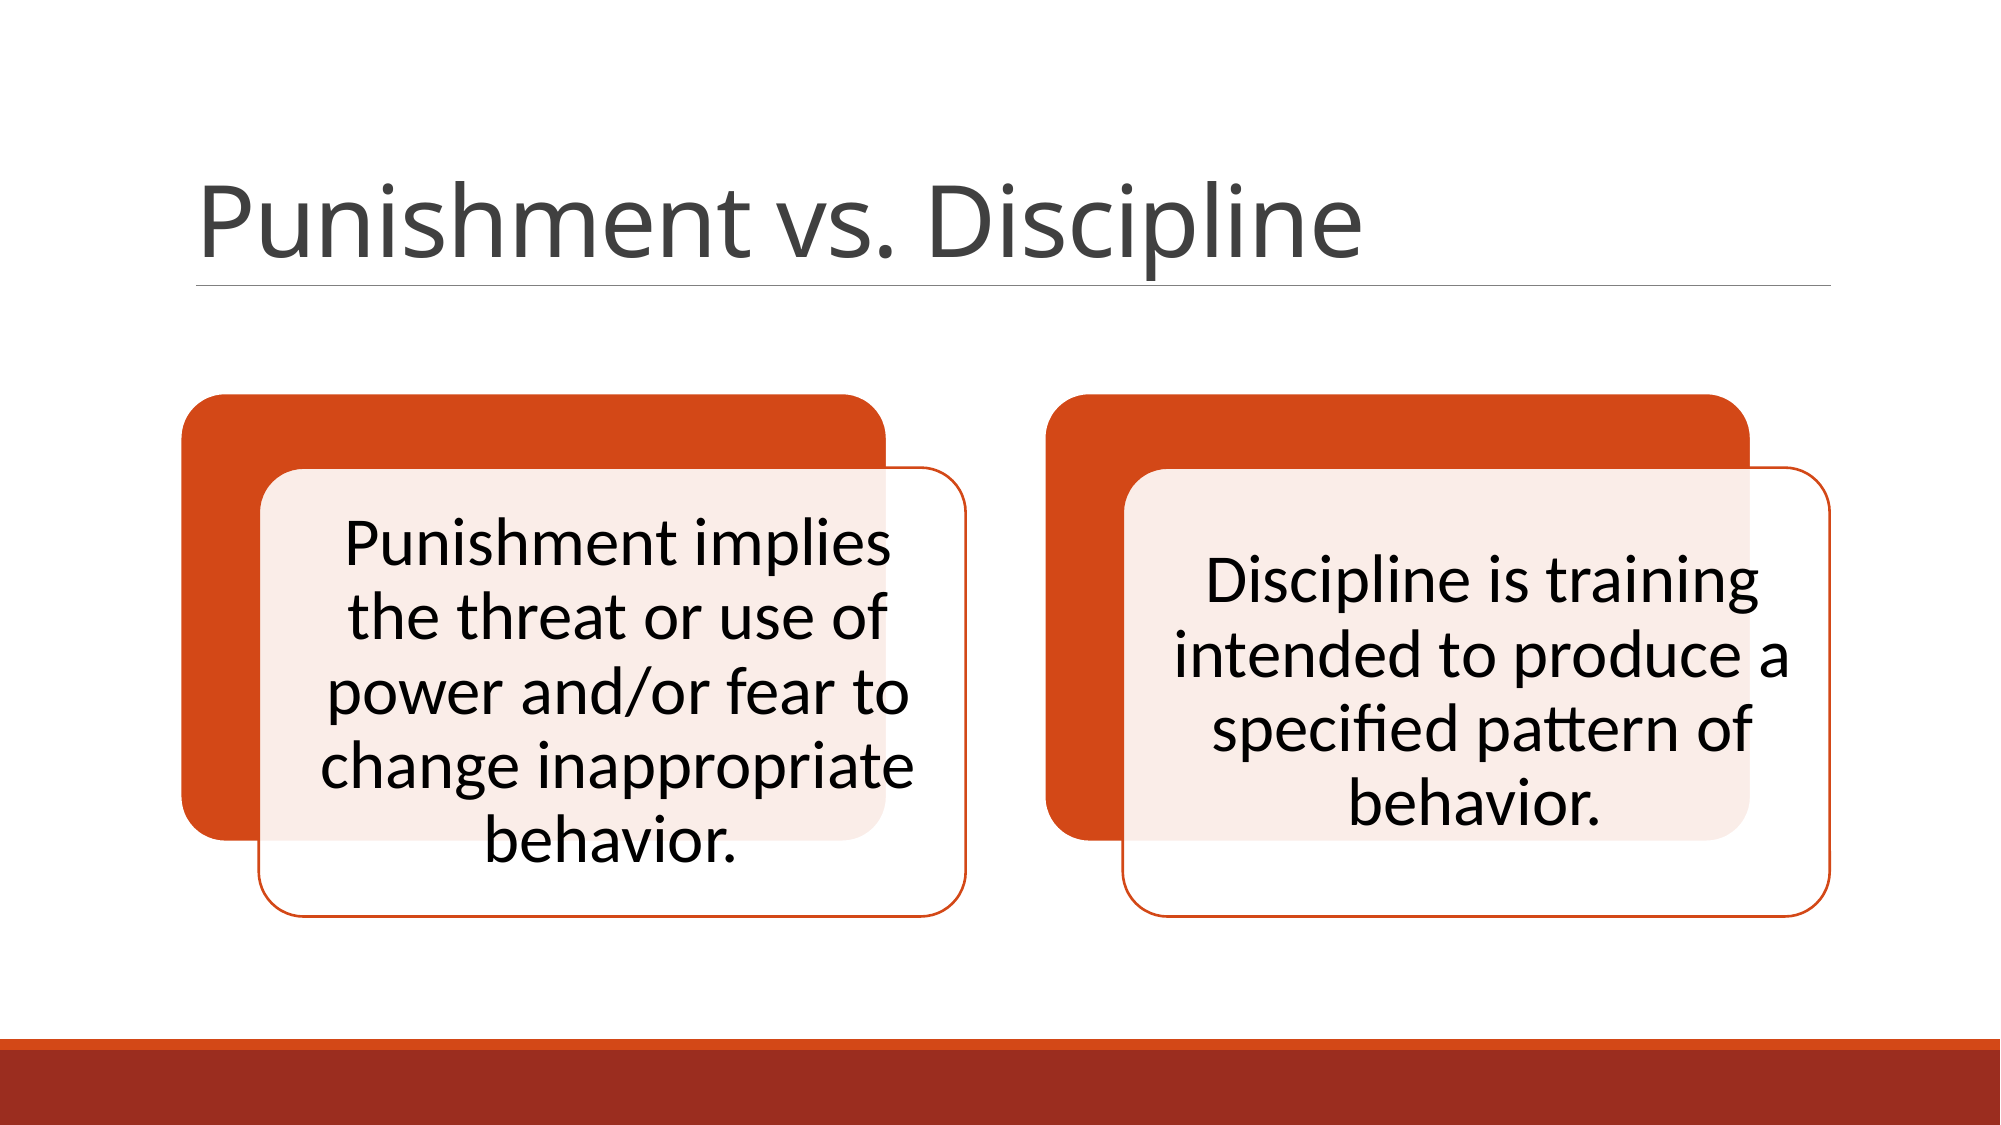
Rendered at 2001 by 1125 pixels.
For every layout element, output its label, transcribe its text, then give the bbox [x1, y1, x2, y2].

title Punishment vs. Discipline [180, 47, 1830, 285]
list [179, 343, 1831, 966]
